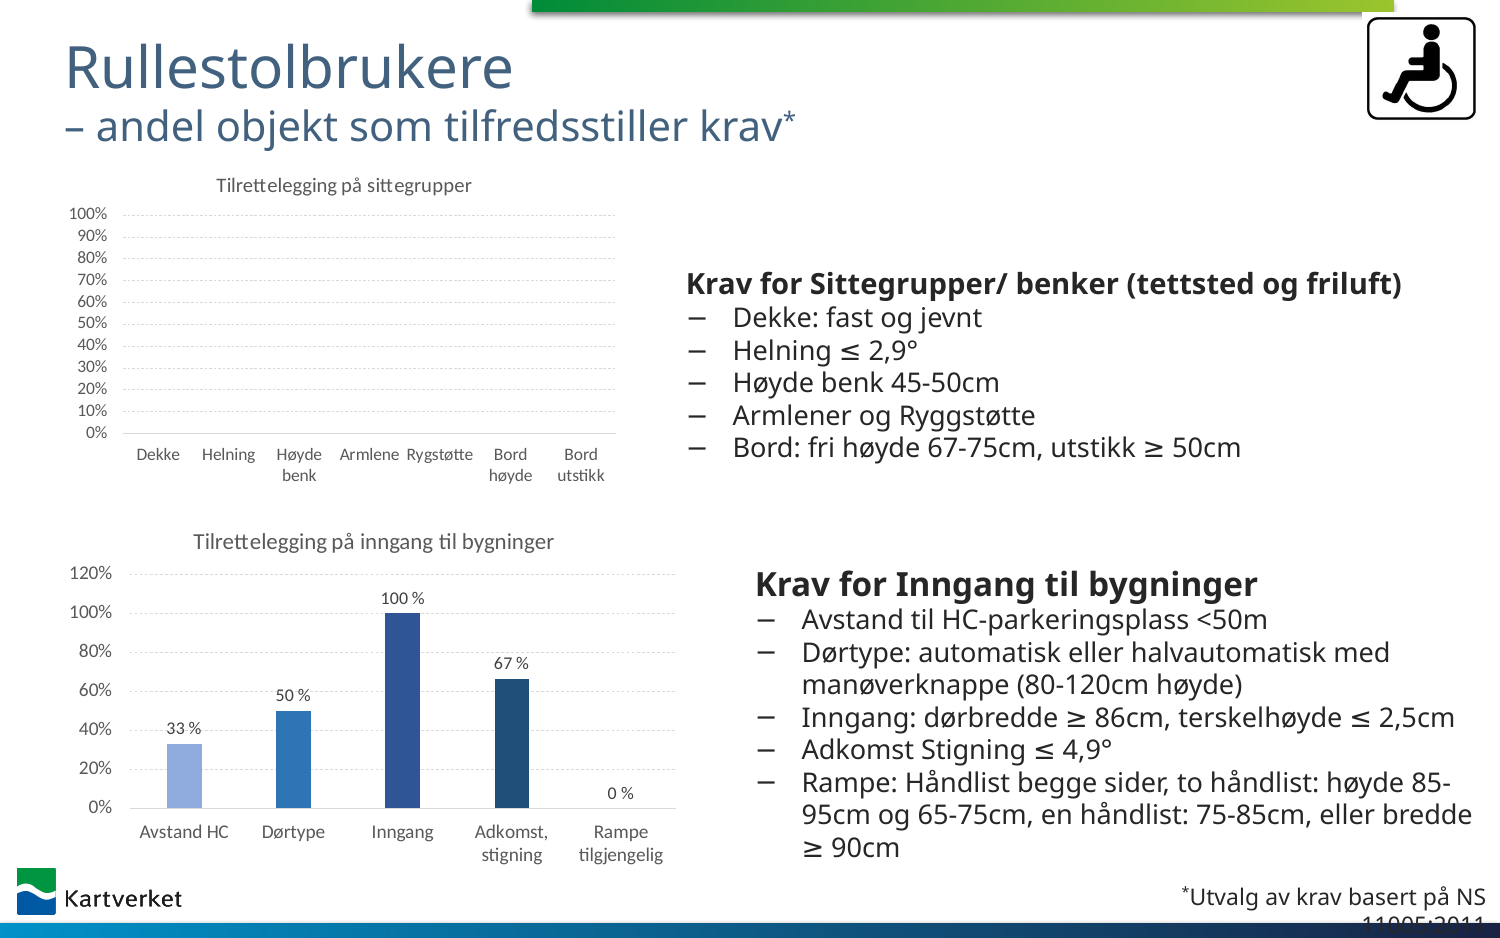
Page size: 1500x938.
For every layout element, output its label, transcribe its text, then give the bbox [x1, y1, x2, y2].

text_box Krav for Sittegrupper/ benker (tettsted og friluft) Dekke: fast og jevnt Helning ≤ 2,9° Høyde benk 45-50cm Armlener og Ryggstøtte Bord: fri høyde 67-75cm, utstikk ≥ 50cm [670, 258, 1418, 471]
picture [62, 166, 626, 492]
text_box *Utvalg av krav basert på NS 11005:2011 [1068, 873, 1500, 938]
picture [1362, 12, 1481, 126]
text_box Rullestolbrukere – andel objekt som tilfredsstiller krav* [49, 25, 1431, 158]
text_box Krav for Inngang til bygninger Avstand til HC-parkeringsplass <50m Dørtype: automatisk eller halvautomatisk med manøverknappe (80-120cm høyde) Inngang: dørbredde ≥ 86cm, terskelhøyde ≤ 2,5cm Adkomst Stigning ≤ 4,9° Rampe: Håndlist begge sider, to håndlist: høyde 85-95cm og 65-75cm, en håndlist: 75-85cm, eller bredde ≥ 90cm [740, 555, 1491, 870]
picture [62, 520, 687, 874]
